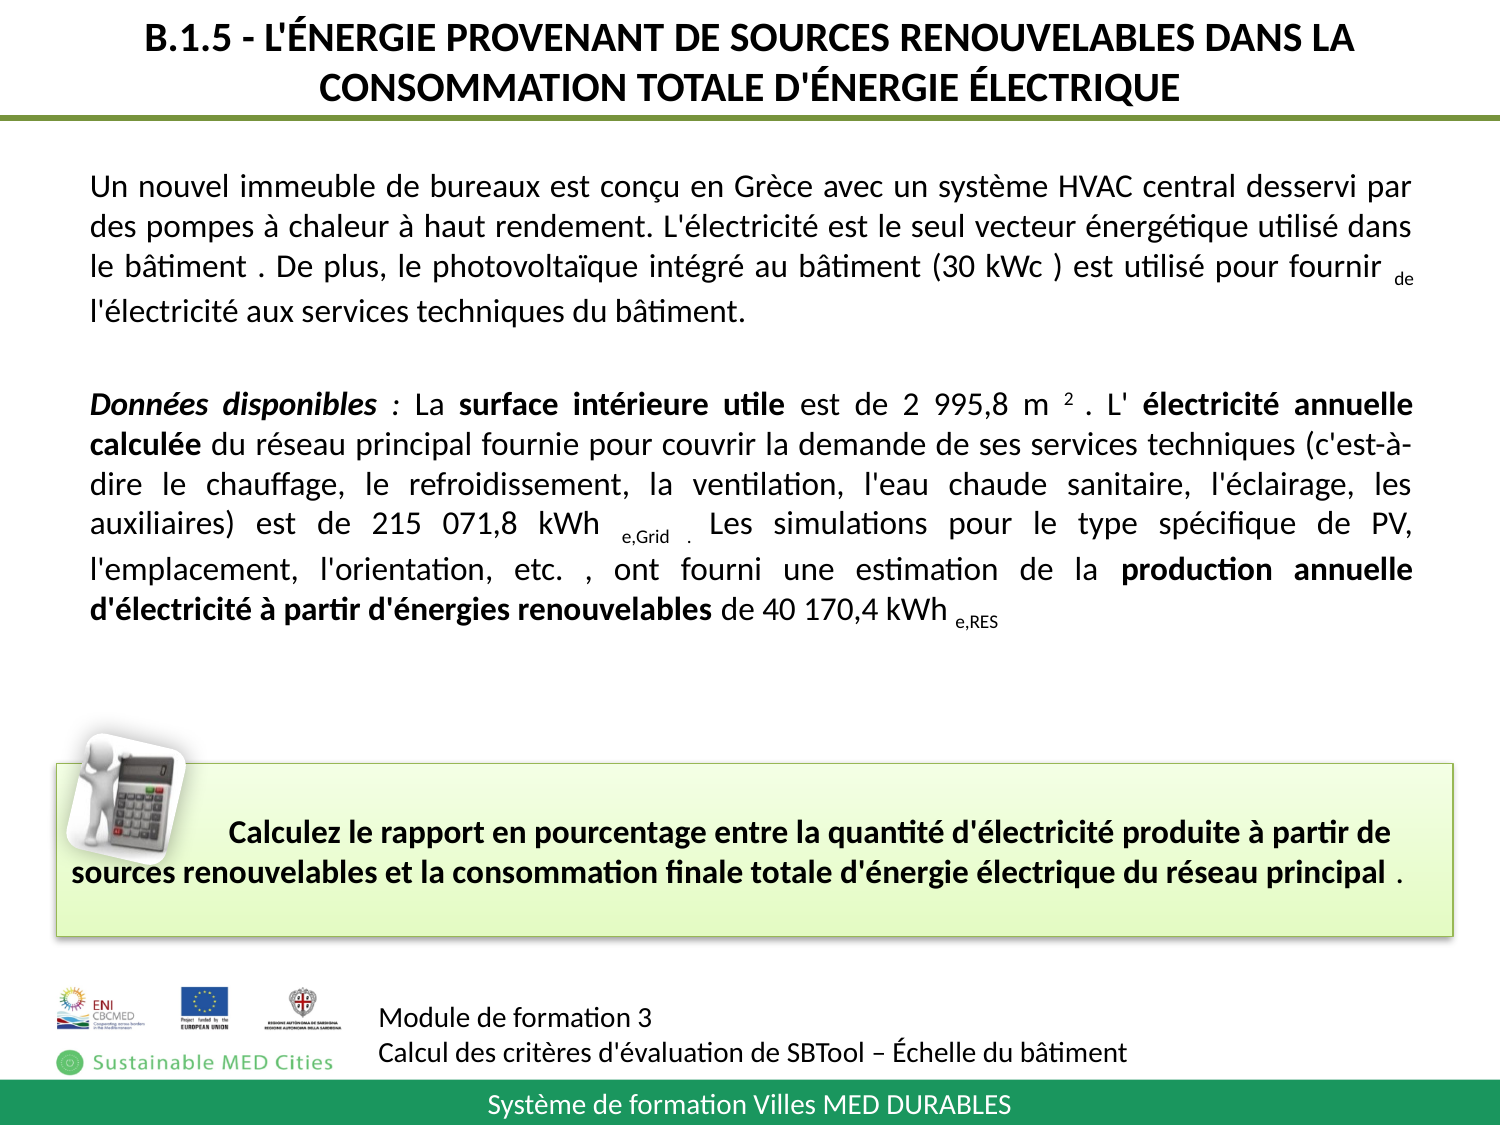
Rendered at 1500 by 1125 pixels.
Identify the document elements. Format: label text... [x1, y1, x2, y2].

list Un nouvel immeuble de bureaux est conçu en Grèce avec un système HVAC central desservi par des pompes à chaleur à haut rendement. L'électricité est le seul vecteur énergétique utilisé dans le bâtiment . De plus, le photovoltaïque intégré au bâtiment (30 kWc ) est utilisé pour fournir de l'électricité aux services techniques du bâtiment. Données disponibles : La surface intérieure utile est de 2 995,8 m 2 . L' électricité annuelle calculée du réseau principal fournie pour couvrir la demande de ses services techniques (c'est-à-dire le chauffage, le refroidissement, la ventilation, l'eau chaude sanitaire, l'éclairage, les auxiliaires) est de 215 071,8 kWh e,Grid . Les simulations pour le type spécifique de PV, l'emplacement, l'orientation, etc. , ont fourni une estimation de la production annuelle d'électricité à partir d'énergies renouvelables de 40 170,4 kWh e,RES [75, 157, 1429, 738]
title B.1.5 - L'ÉNERGIE PROVENANT DE SOURCES RENOUVELABLES DANS LA CONSOMMATION TOTALE D'ÉNERGIE ÉLECTRIQUE [0, 0, 1500, 121]
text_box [56, 739, 1454, 937]
picture [89, 733, 129, 739]
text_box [0, 972, 1500, 1125]
